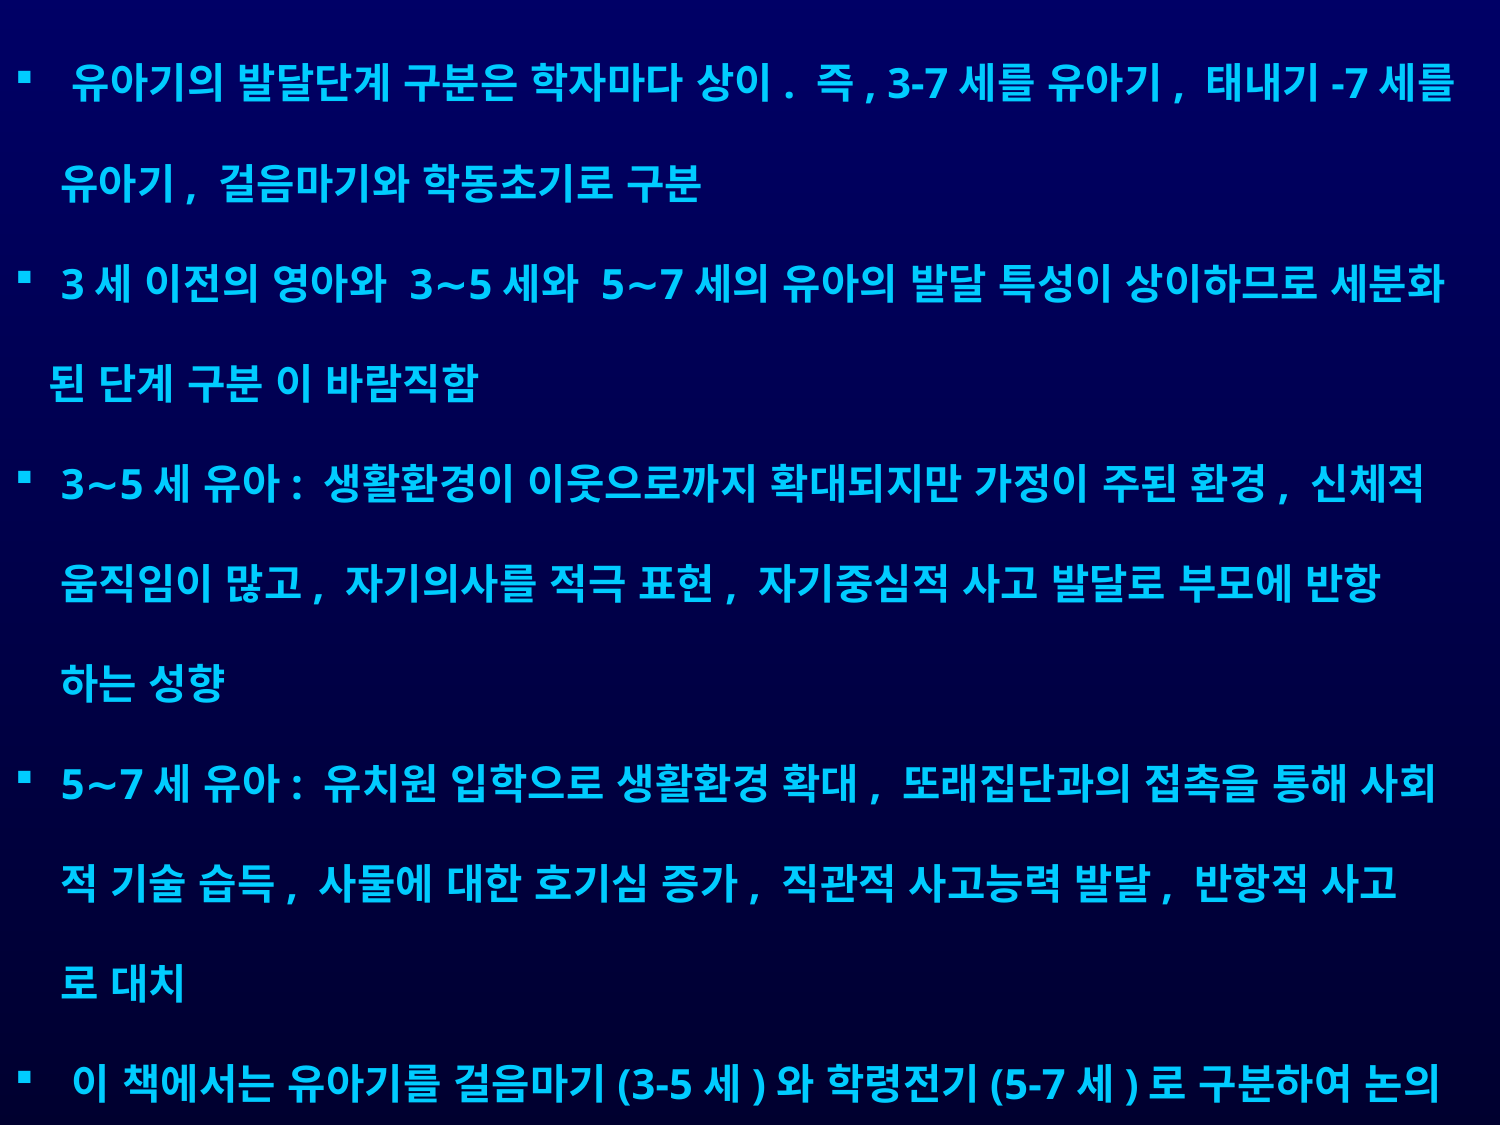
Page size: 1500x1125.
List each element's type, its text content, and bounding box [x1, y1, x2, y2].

text_box 유아기의 발달단계 구분은 학자마다 상이. 즉, 3-7세를 유아기, 태내기-7세를 유아기, 걸음마기와 학동초기로 구분 3세 이전의 영아와 3∼5세와 5∼7세의 유아의 발달 특성이 상이하므로 세분화 된 단계 구분 이 바람직함 3∼5세 유아: 생활환경이 이웃으로까지 확대되지만 가정이 주된 환경, 신체적 움직임이 많고, 자기의사를 적극 표현, 자기중심적 사고 발달로 부모에 반항 하는 성향 5∼7세 유아: 유치원 입학으로 생활환경 확대, 또래집단과의 접촉을 통해 사회 적 기술 습득, 사물에 대한 호기심 증가, 직관적 사고능력 발달, 반항적 사고 로 대치 이 책에서는 유아기를 걸음마기(3-5세)와 학령전기(5-7세)로 구분하여 논의 [0, 0, 1500, 1116]
